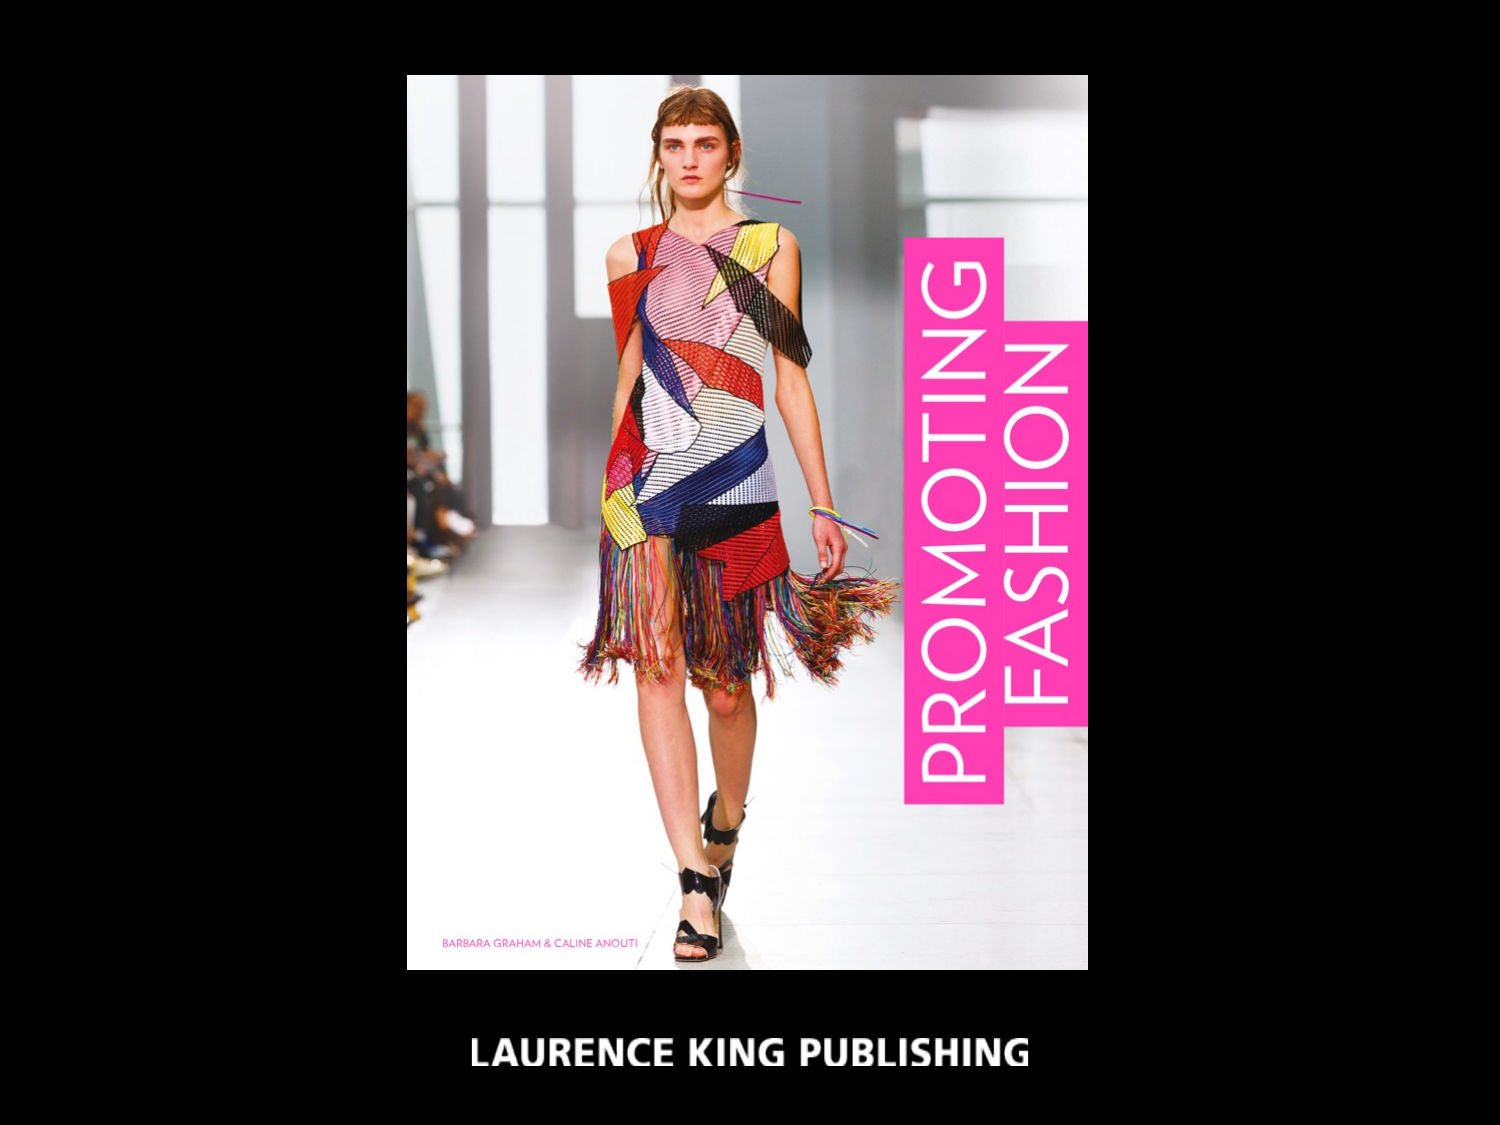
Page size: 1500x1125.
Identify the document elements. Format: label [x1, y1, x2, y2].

picture [407, 75, 1088, 970]
